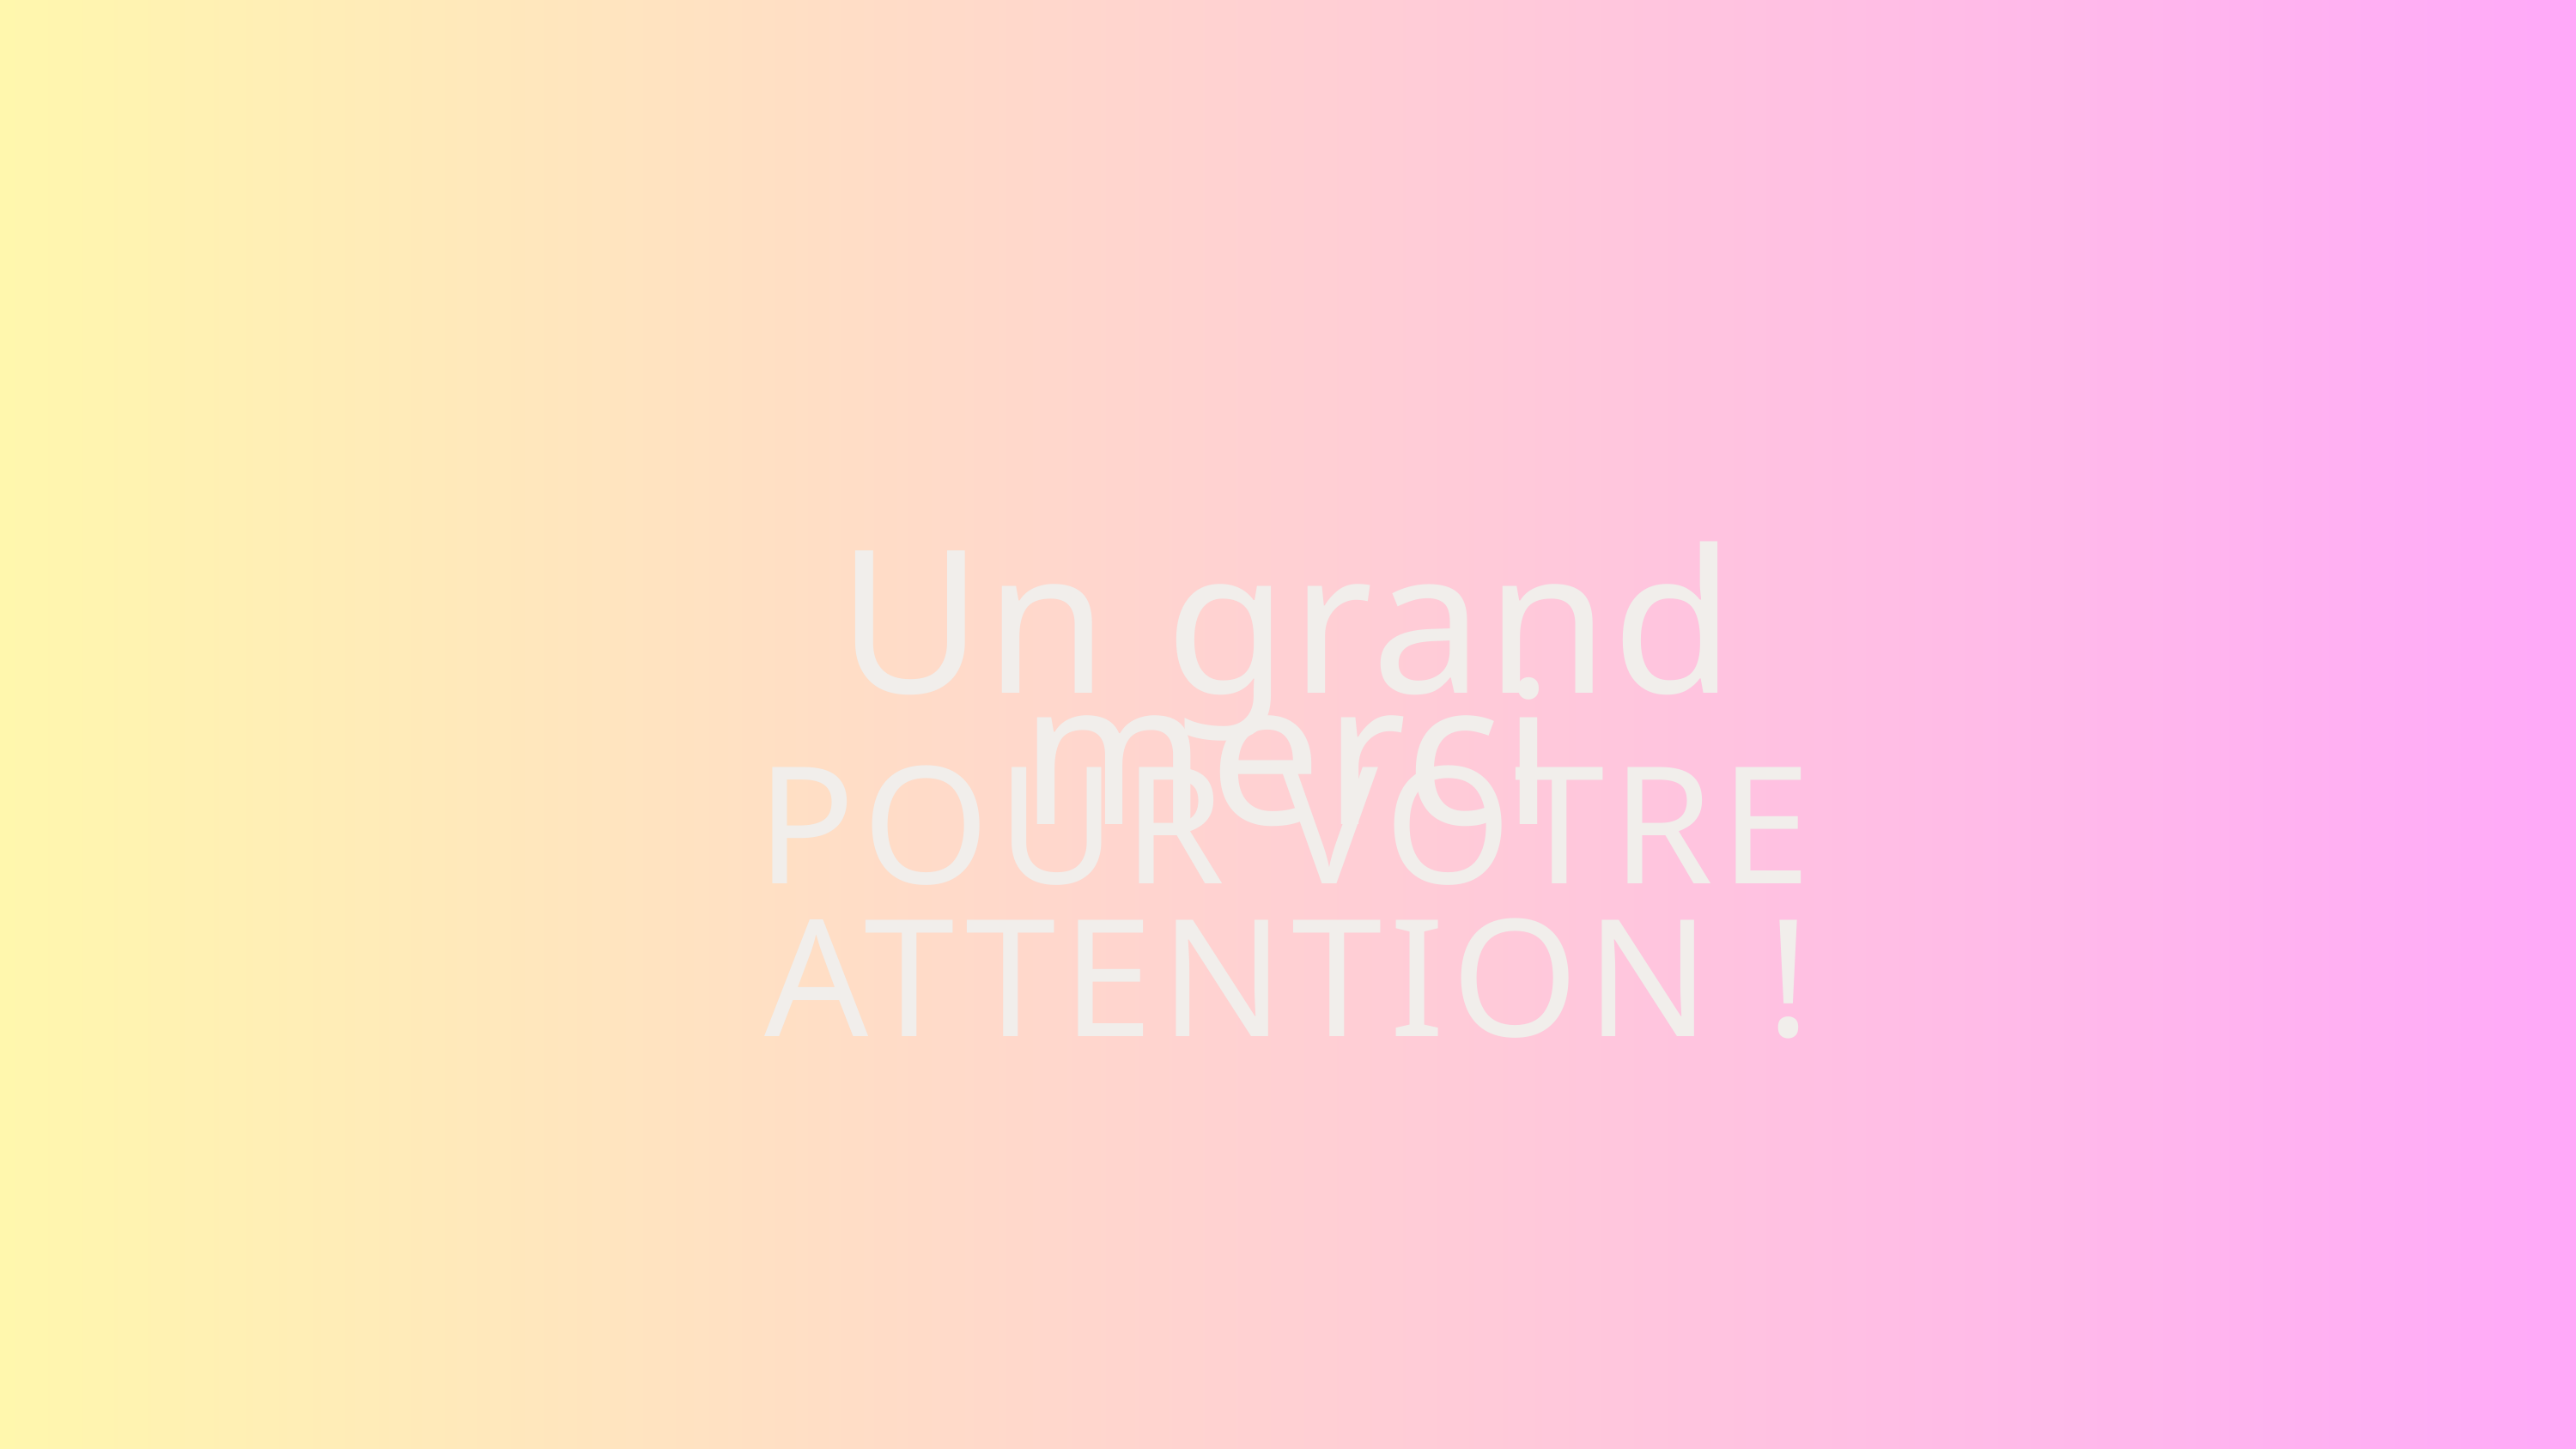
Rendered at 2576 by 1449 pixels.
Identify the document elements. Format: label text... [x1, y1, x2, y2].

text_box POUR VOTRE ATTENTION ! [470, 763, 2106, 1070]
text_box Un grand merci [665, 601, 1911, 865]
